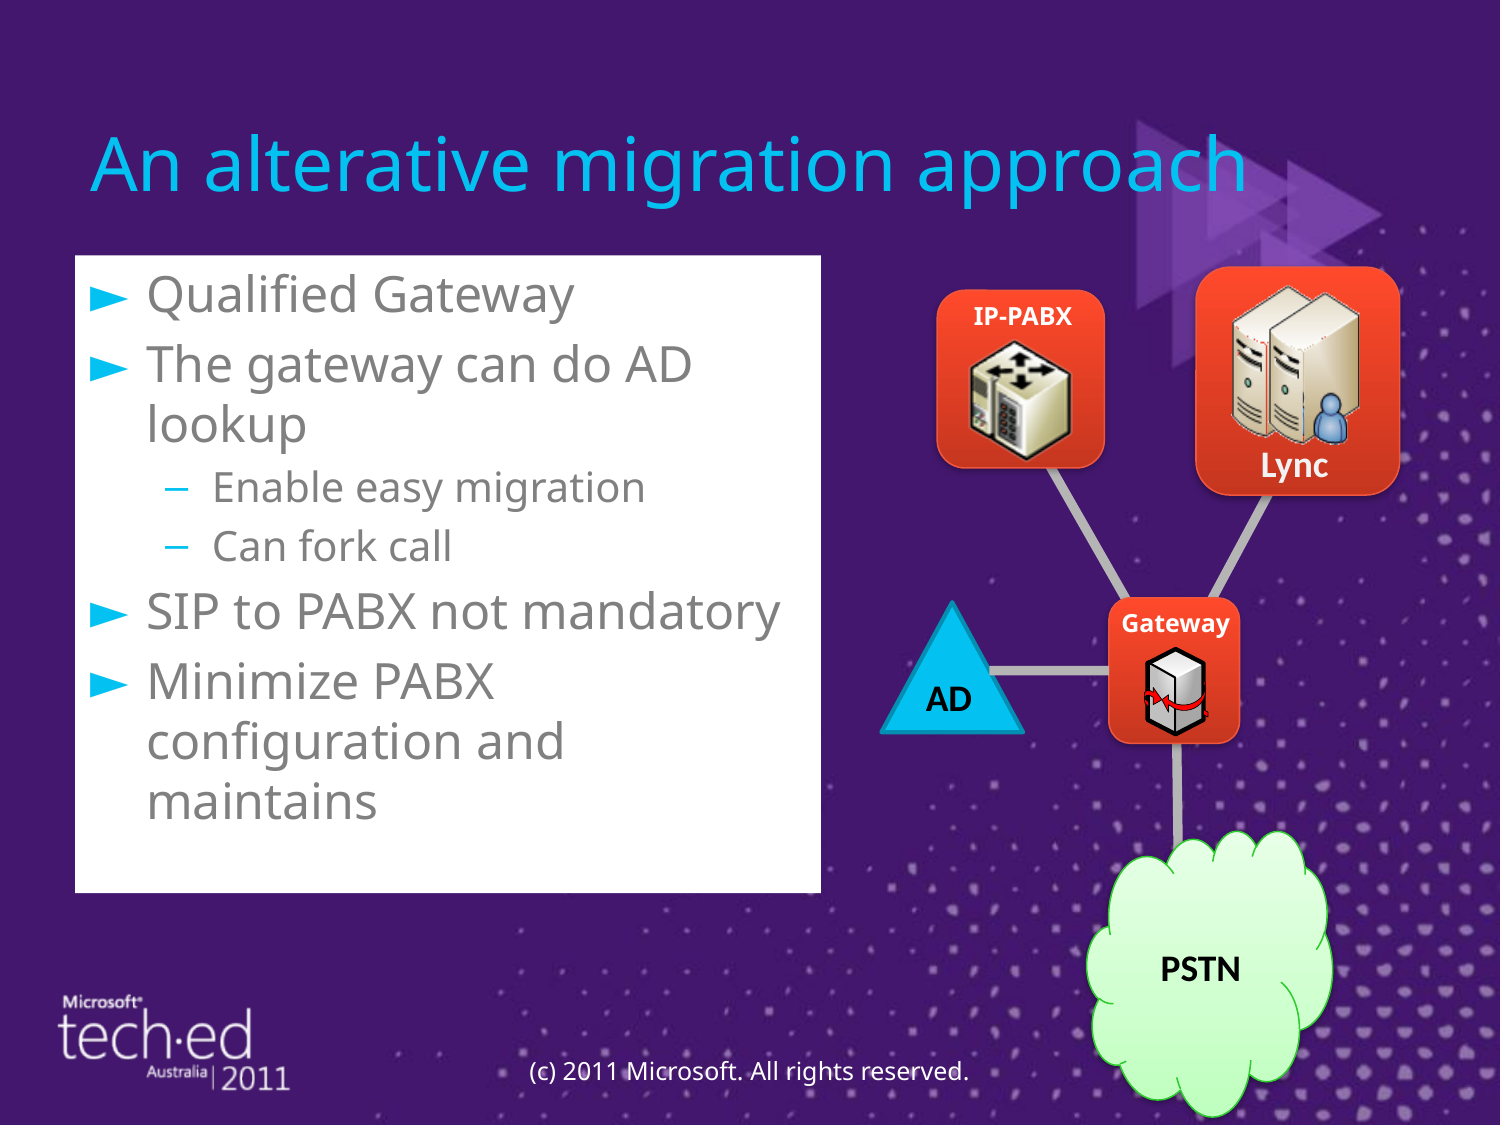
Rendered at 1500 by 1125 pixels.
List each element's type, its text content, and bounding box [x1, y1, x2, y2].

list Qualified Gateway The gateway can do AD lookup Enable easy migration Can fork call SIP to PABX not mandatory Minimize PABX configuration and maintains [75, 255, 821, 894]
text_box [1195, 504, 1303, 629]
picture [0, 0, 1500, 1125]
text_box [1104, 597, 1248, 744]
text_box [915, 600, 989, 666]
text_box AD [910, 666, 990, 726]
title An alterative migration approach [75, 67, 1425, 256]
text_box PSTN [1085, 830, 1334, 1118]
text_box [1175, 751, 1180, 920]
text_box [1195, 266, 1400, 497]
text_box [1025, 423, 1140, 624]
text_box [879, 675, 1025, 735]
footer (c) 2011 Microsoft. All rights reserved. [512, 1042, 988, 1103]
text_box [936, 290, 1105, 469]
